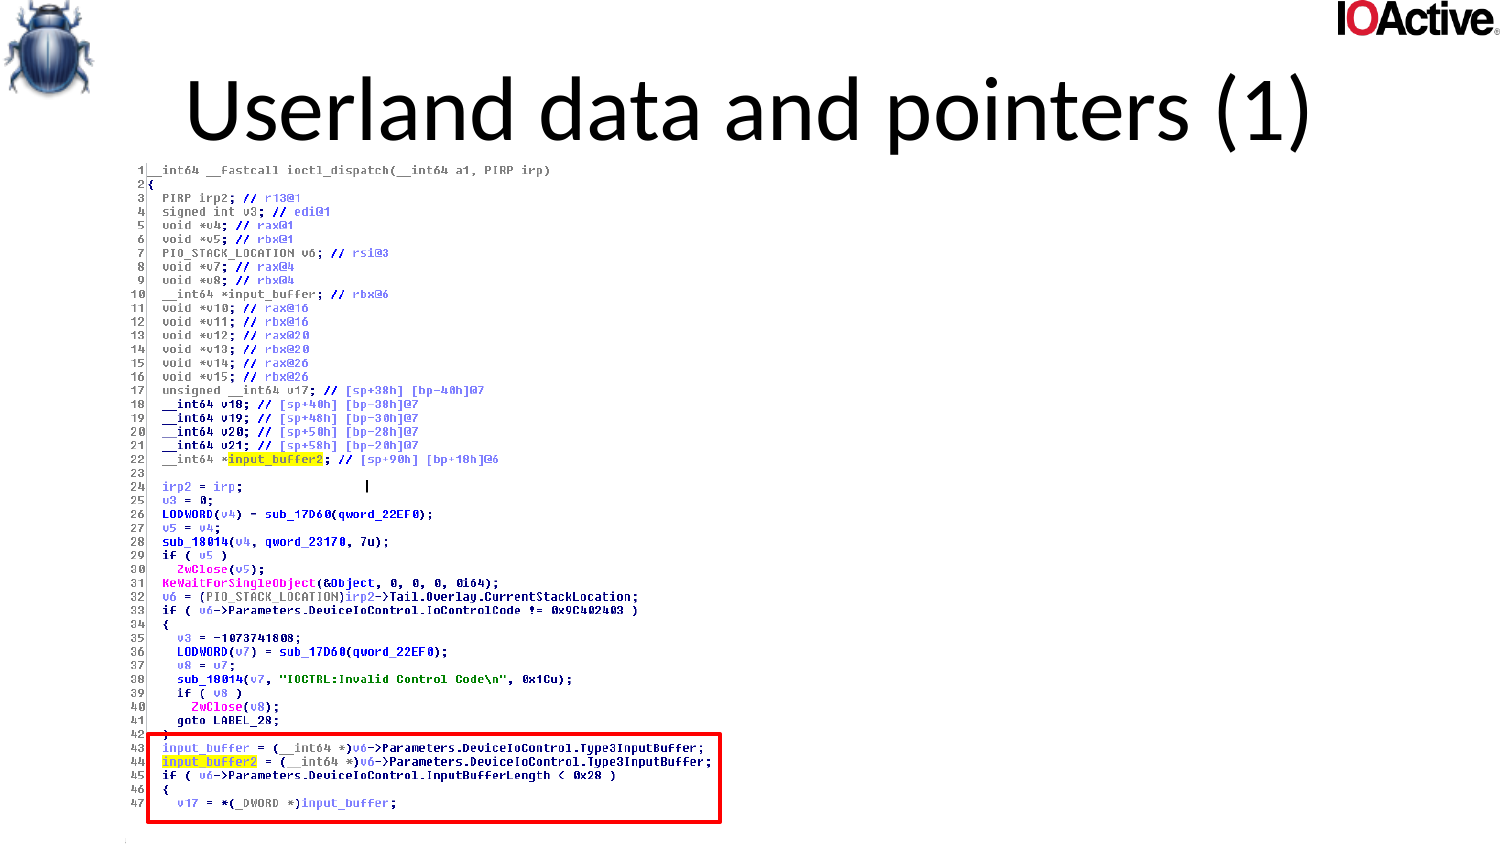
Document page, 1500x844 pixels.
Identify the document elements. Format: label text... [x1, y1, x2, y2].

title Userland data and pointers (1) [75, 33, 1425, 175]
picture [0, 0, 101, 101]
picture [1337, 0, 1500, 36]
picture [124, 163, 723, 844]
